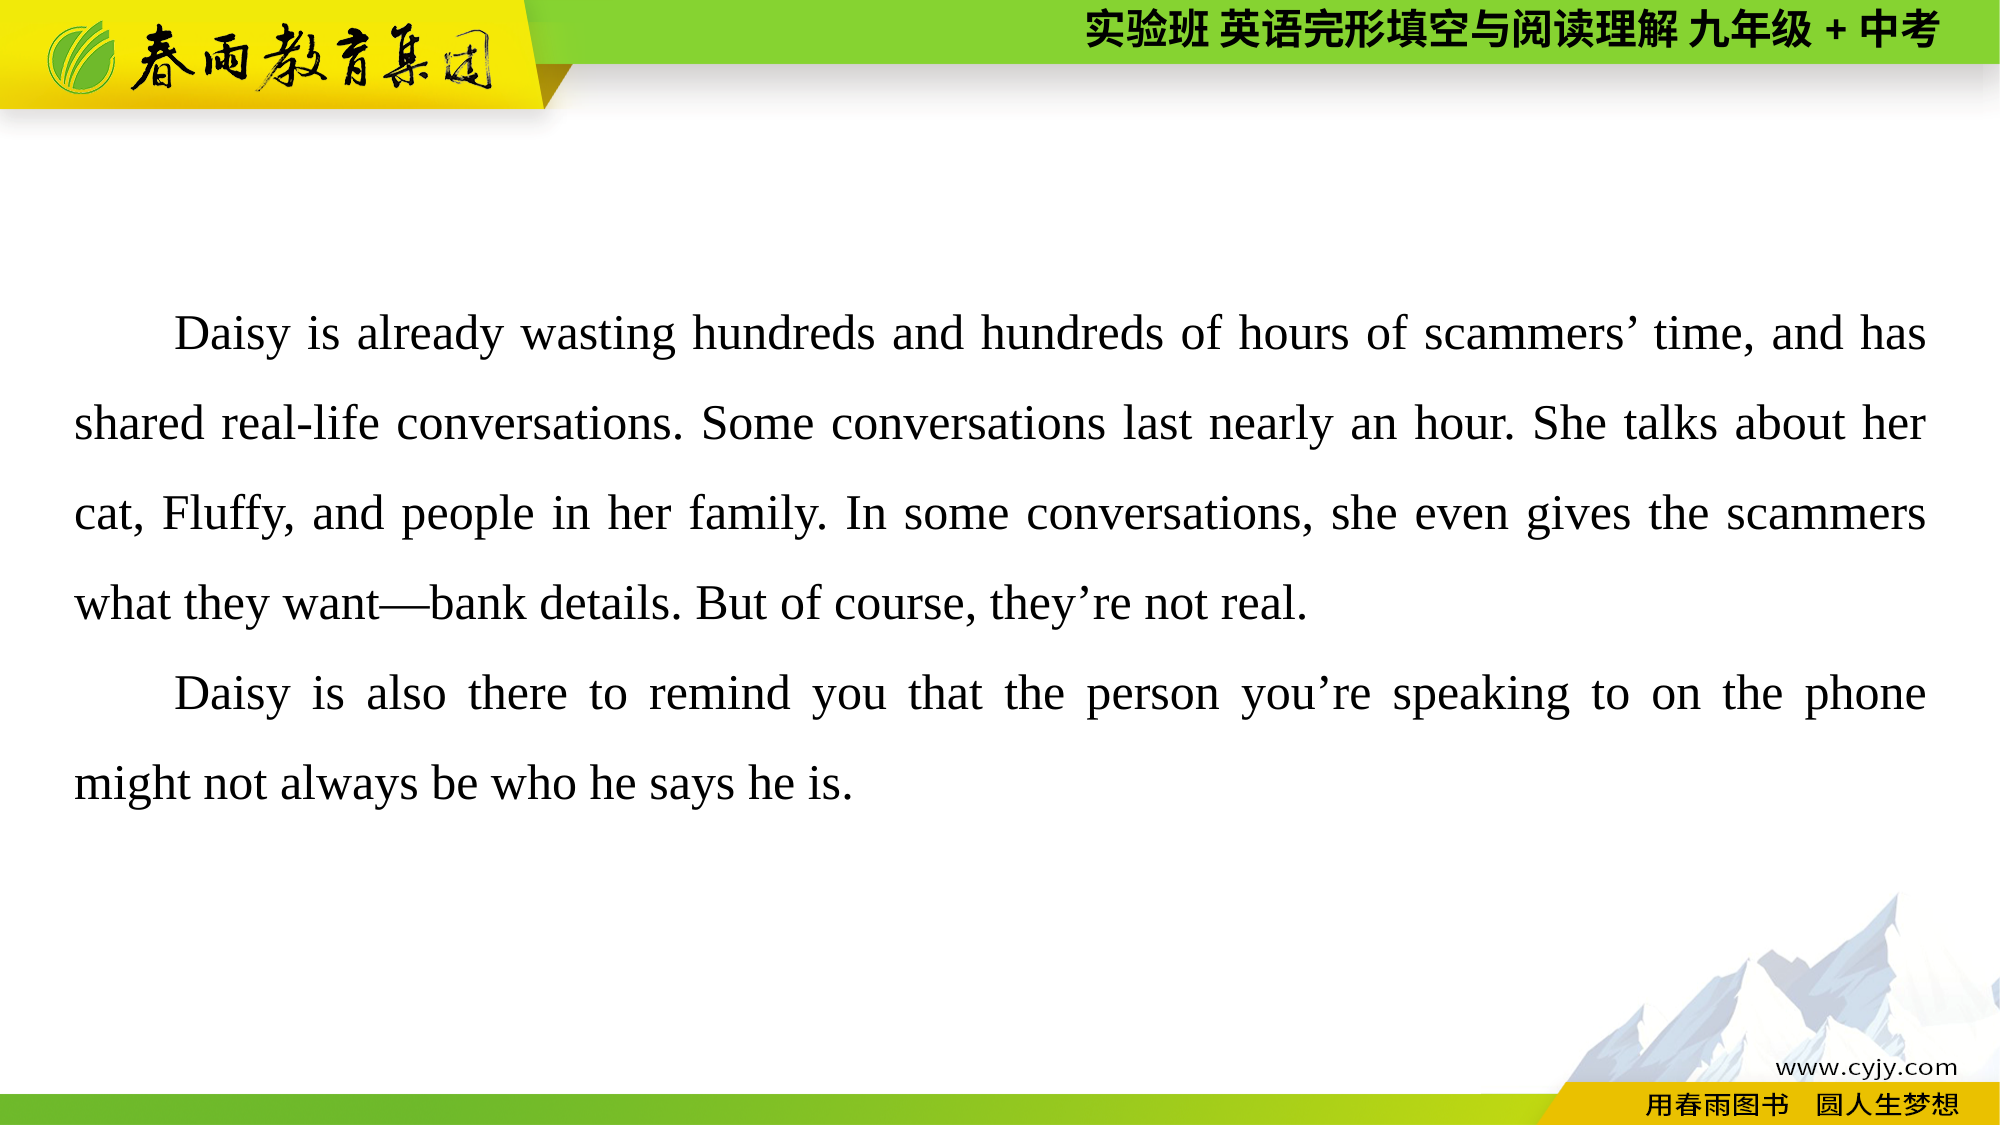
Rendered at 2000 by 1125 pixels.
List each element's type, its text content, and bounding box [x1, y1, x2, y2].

picture [0, 0, 2000, 1125]
list Daisy is already wasting hundreds and hundreds of hours of scammers’ time, and has shared real-life conversations. Some conversations last nearly an hour. She talks about her cat, Fluffy, and people in her family. In some conversations, she even gives the scammers what they want—bank details. But of course, they’re not real. Daisy is also there to remind you that the person you’re speaking to on the phone might not always be who he says he is. [59, 261, 1944, 823]
